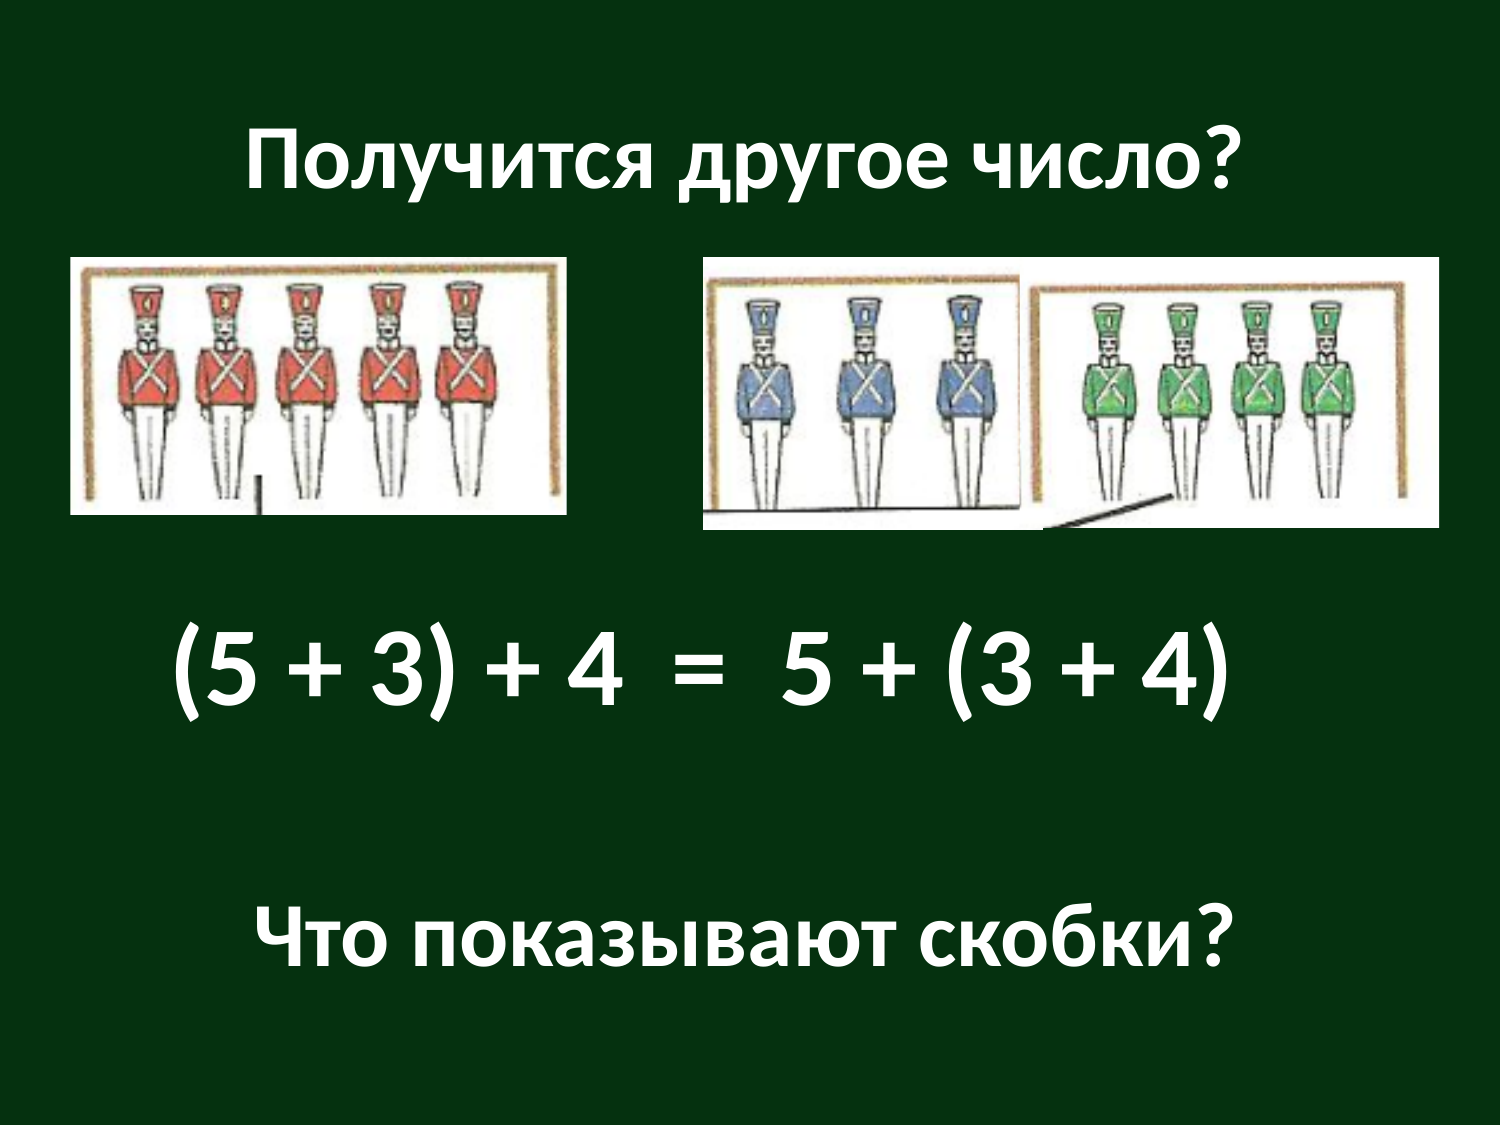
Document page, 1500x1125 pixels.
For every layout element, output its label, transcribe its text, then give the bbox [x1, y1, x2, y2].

text_box Что показывают скобки? [238, 867, 1254, 992]
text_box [702, 257, 1440, 530]
text_box = [656, 585, 743, 736]
picture [70, 257, 567, 515]
title Получится другое число? [70, 58, 1421, 247]
text_box 5 + (3 + 4) [764, 585, 1275, 736]
text_box (5 + 3) + 4 [155, 585, 640, 736]
